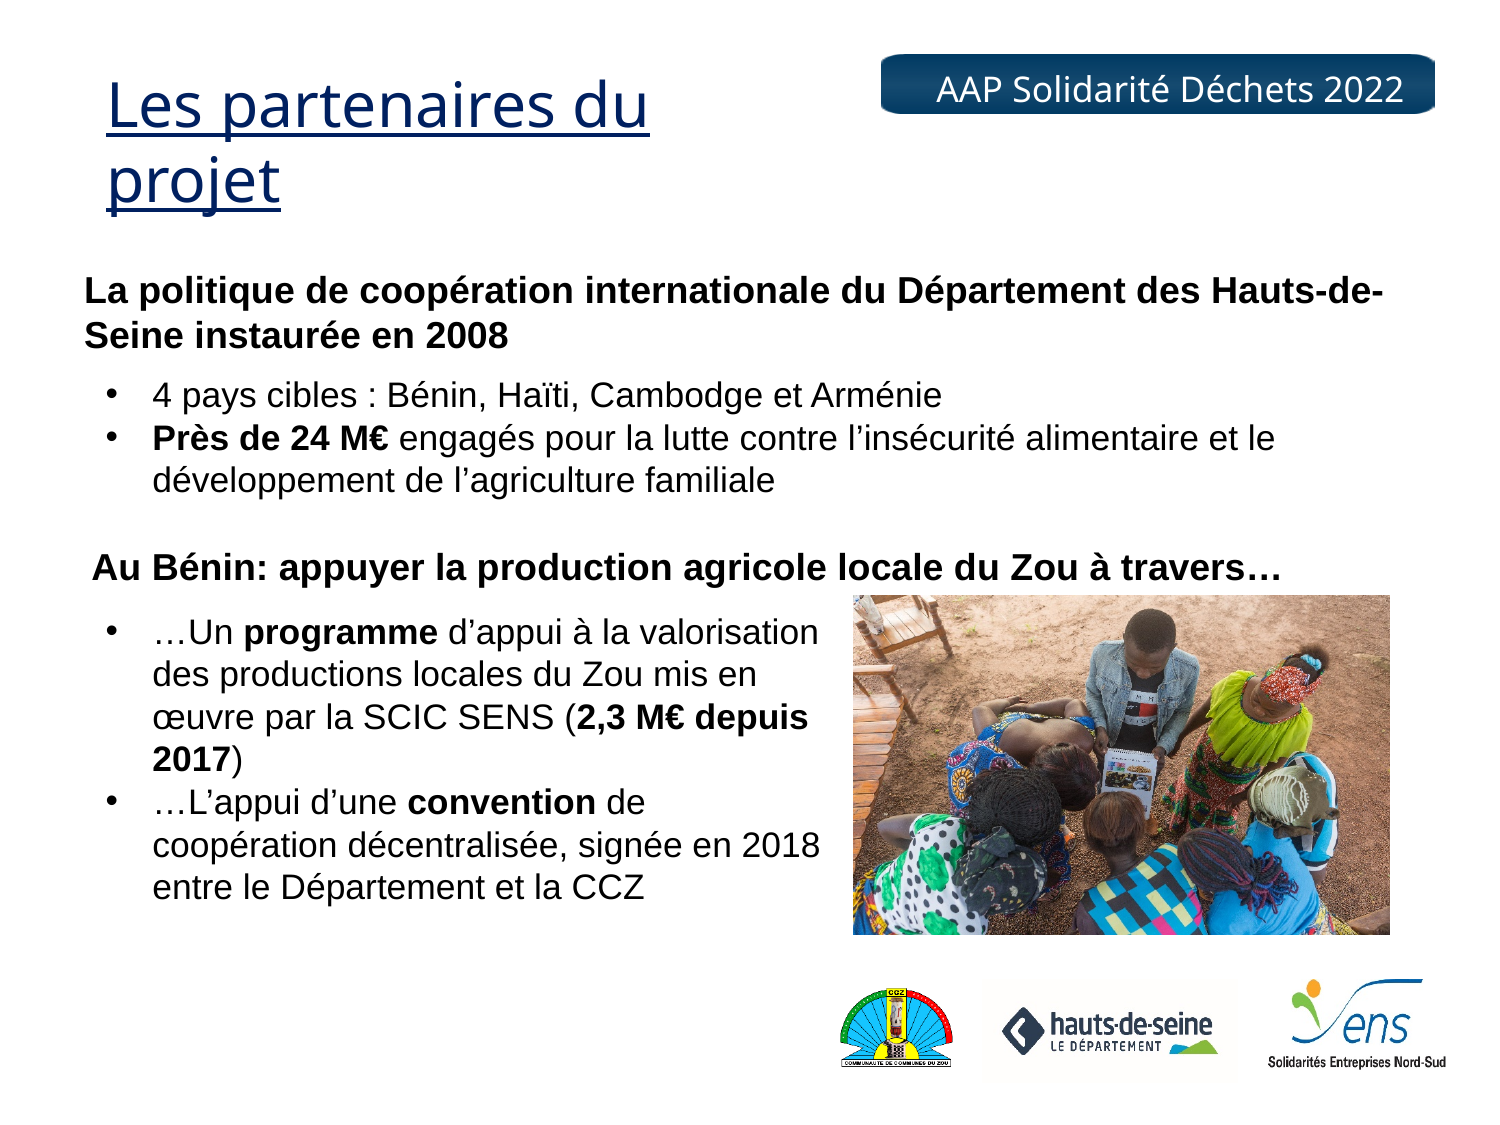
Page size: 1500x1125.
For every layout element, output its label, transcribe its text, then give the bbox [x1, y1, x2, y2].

picture [982, 978, 1239, 1083]
picture [881, 54, 1436, 115]
picture [853, 595, 1390, 936]
text_box La politique de coopération internationale du Département des Hauts-de-Seine instaurée en 2008 [76, 258, 1409, 535]
text_box …Un programme d’appui à la valorisation des productions locales du Zou mis en œuvre par la SCIC SENS (2,3 M€ depuis 2017) …L’appui d’une convention de coopération décentralisée, signée en 2018 entre le Département et la CCZ [90, 601, 846, 914]
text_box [838, 984, 955, 1093]
text_box Au Bénin: appuyer la production agricole locale du Zou à travers… [76, 535, 1409, 641]
text_box Les partenaires du projet [98, 57, 821, 223]
text_box AAP Solidarité Déchets 2022 [881, 59, 1460, 118]
text_box 4 pays cibles : Bénin, Haïti, Cambodge et Arménie Près de 24 M€ engagés pour la lutte contre l’insécurité alimentaire et le développement de l’agriculture familiale [90, 364, 1377, 508]
picture [1268, 978, 1446, 1071]
